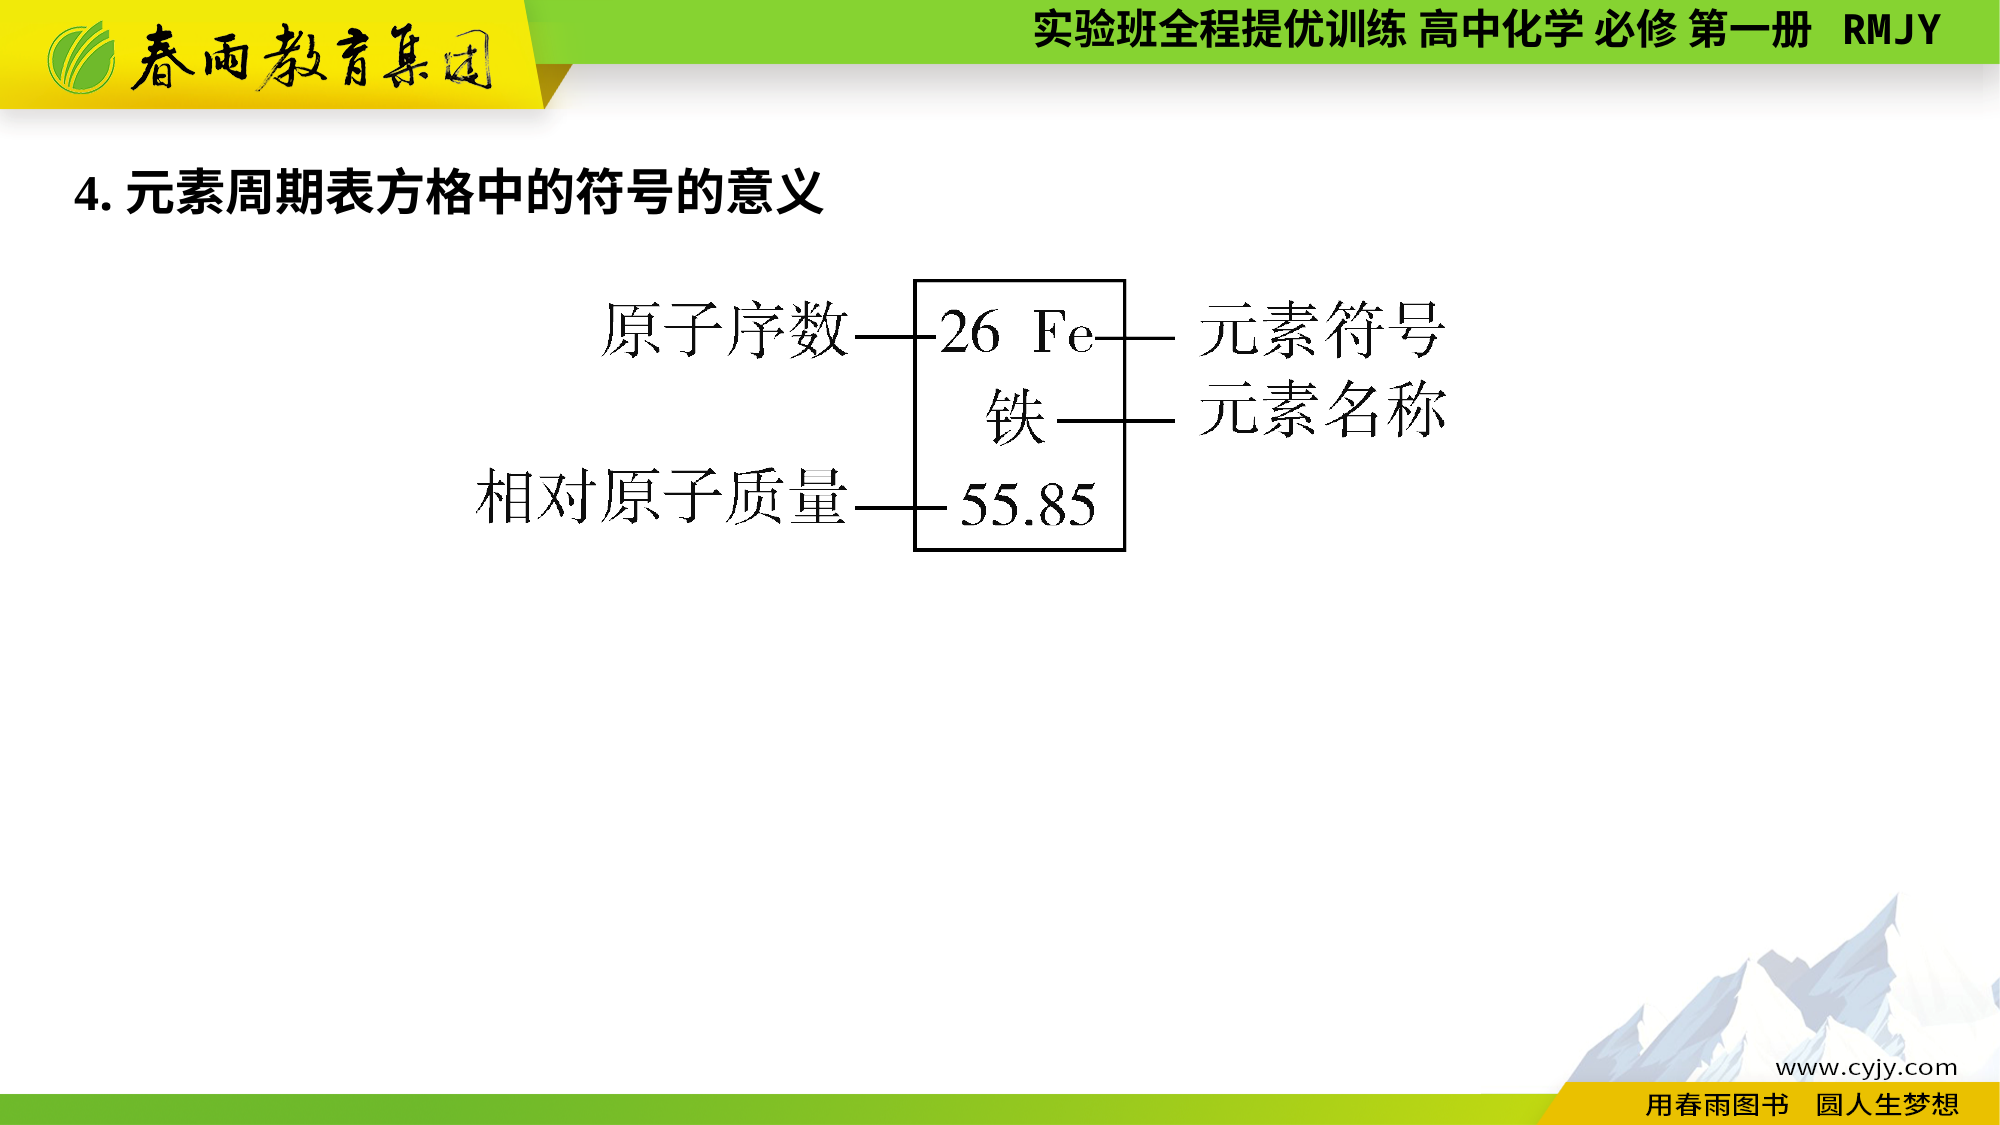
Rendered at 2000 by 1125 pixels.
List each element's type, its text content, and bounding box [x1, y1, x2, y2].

list 4.元素周期表方格中的符号的意义 [59, 122, 1944, 217]
picture [0, 0, 2000, 1125]
